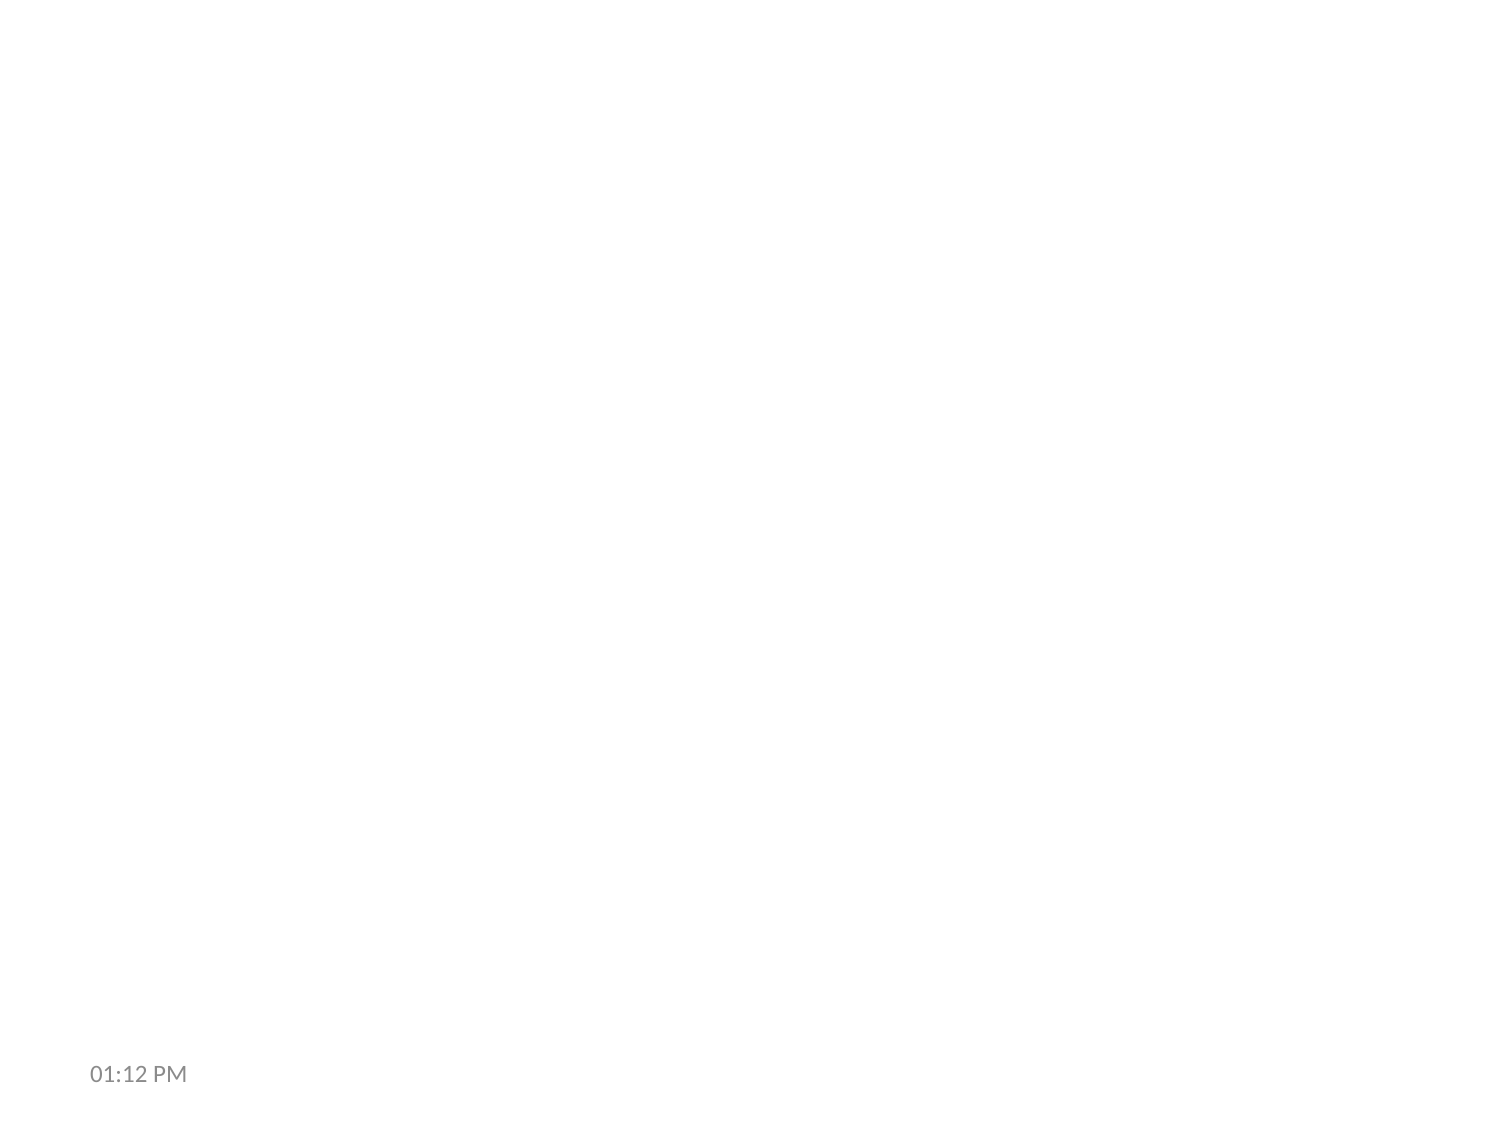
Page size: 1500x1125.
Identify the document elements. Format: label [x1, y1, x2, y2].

slide_number [75, 1042, 425, 1103]
